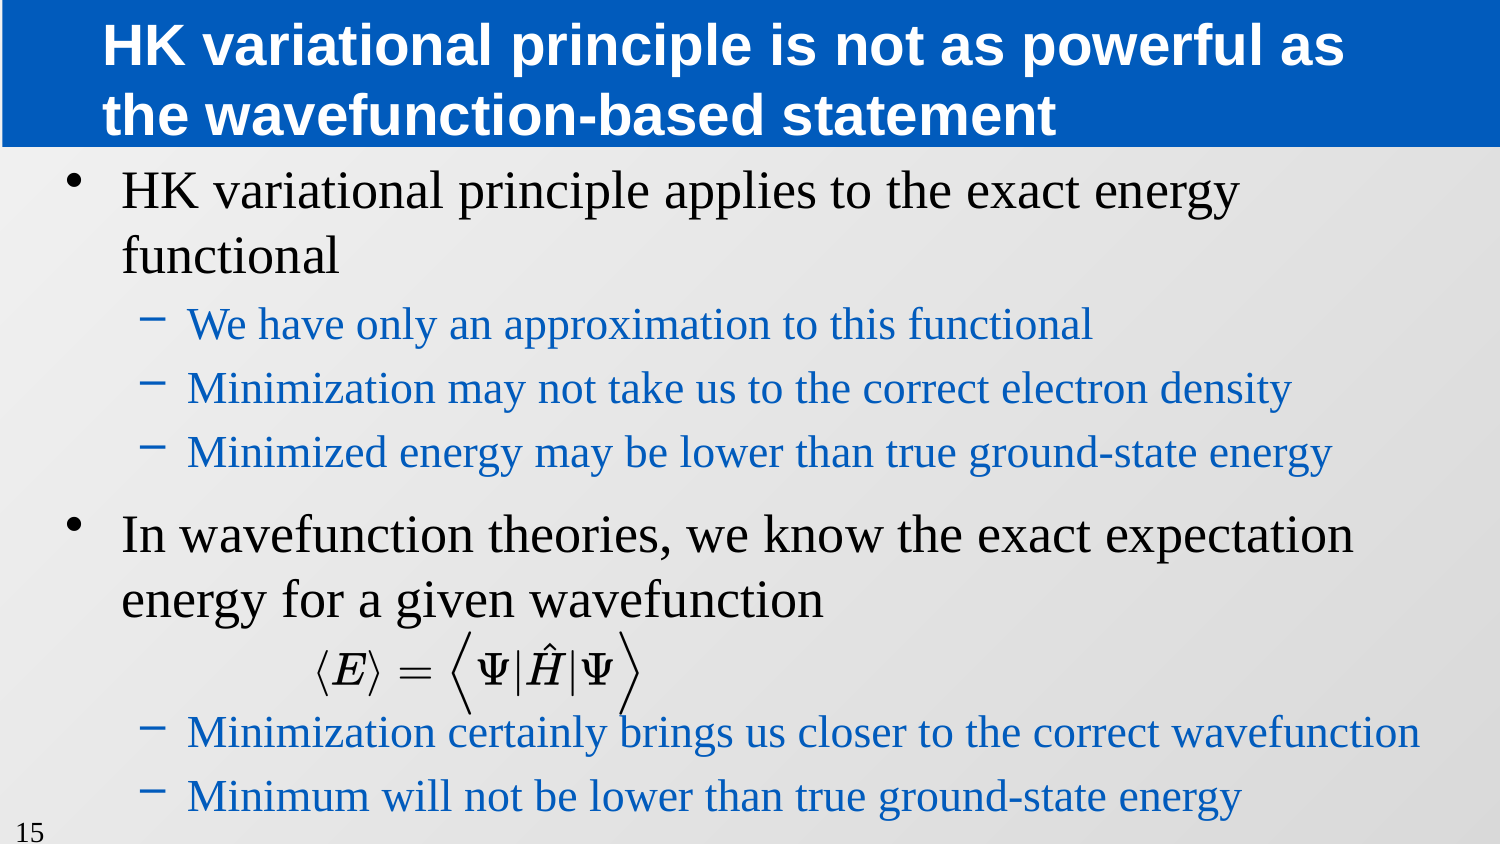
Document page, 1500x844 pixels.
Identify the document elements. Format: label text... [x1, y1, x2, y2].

list HK variational principle applies to the exact energy functional We have only an approximation to this functional Minimization may not take us to the correct electron density Minimized energy may be lower than true ground-state energy In wavefunction theories, we know the exact expectation energy for a given wavefunction Minimization certainly brings us closer to the correct wavefunction Minimum will not be lower than true ground-state energy [49, 146, 1488, 735]
picture [312, 631, 644, 716]
slide_number 15 [0, 806, 101, 844]
title HK variational principle is not as powerful as the wavefunction-based statement [87, 0, 1363, 146]
